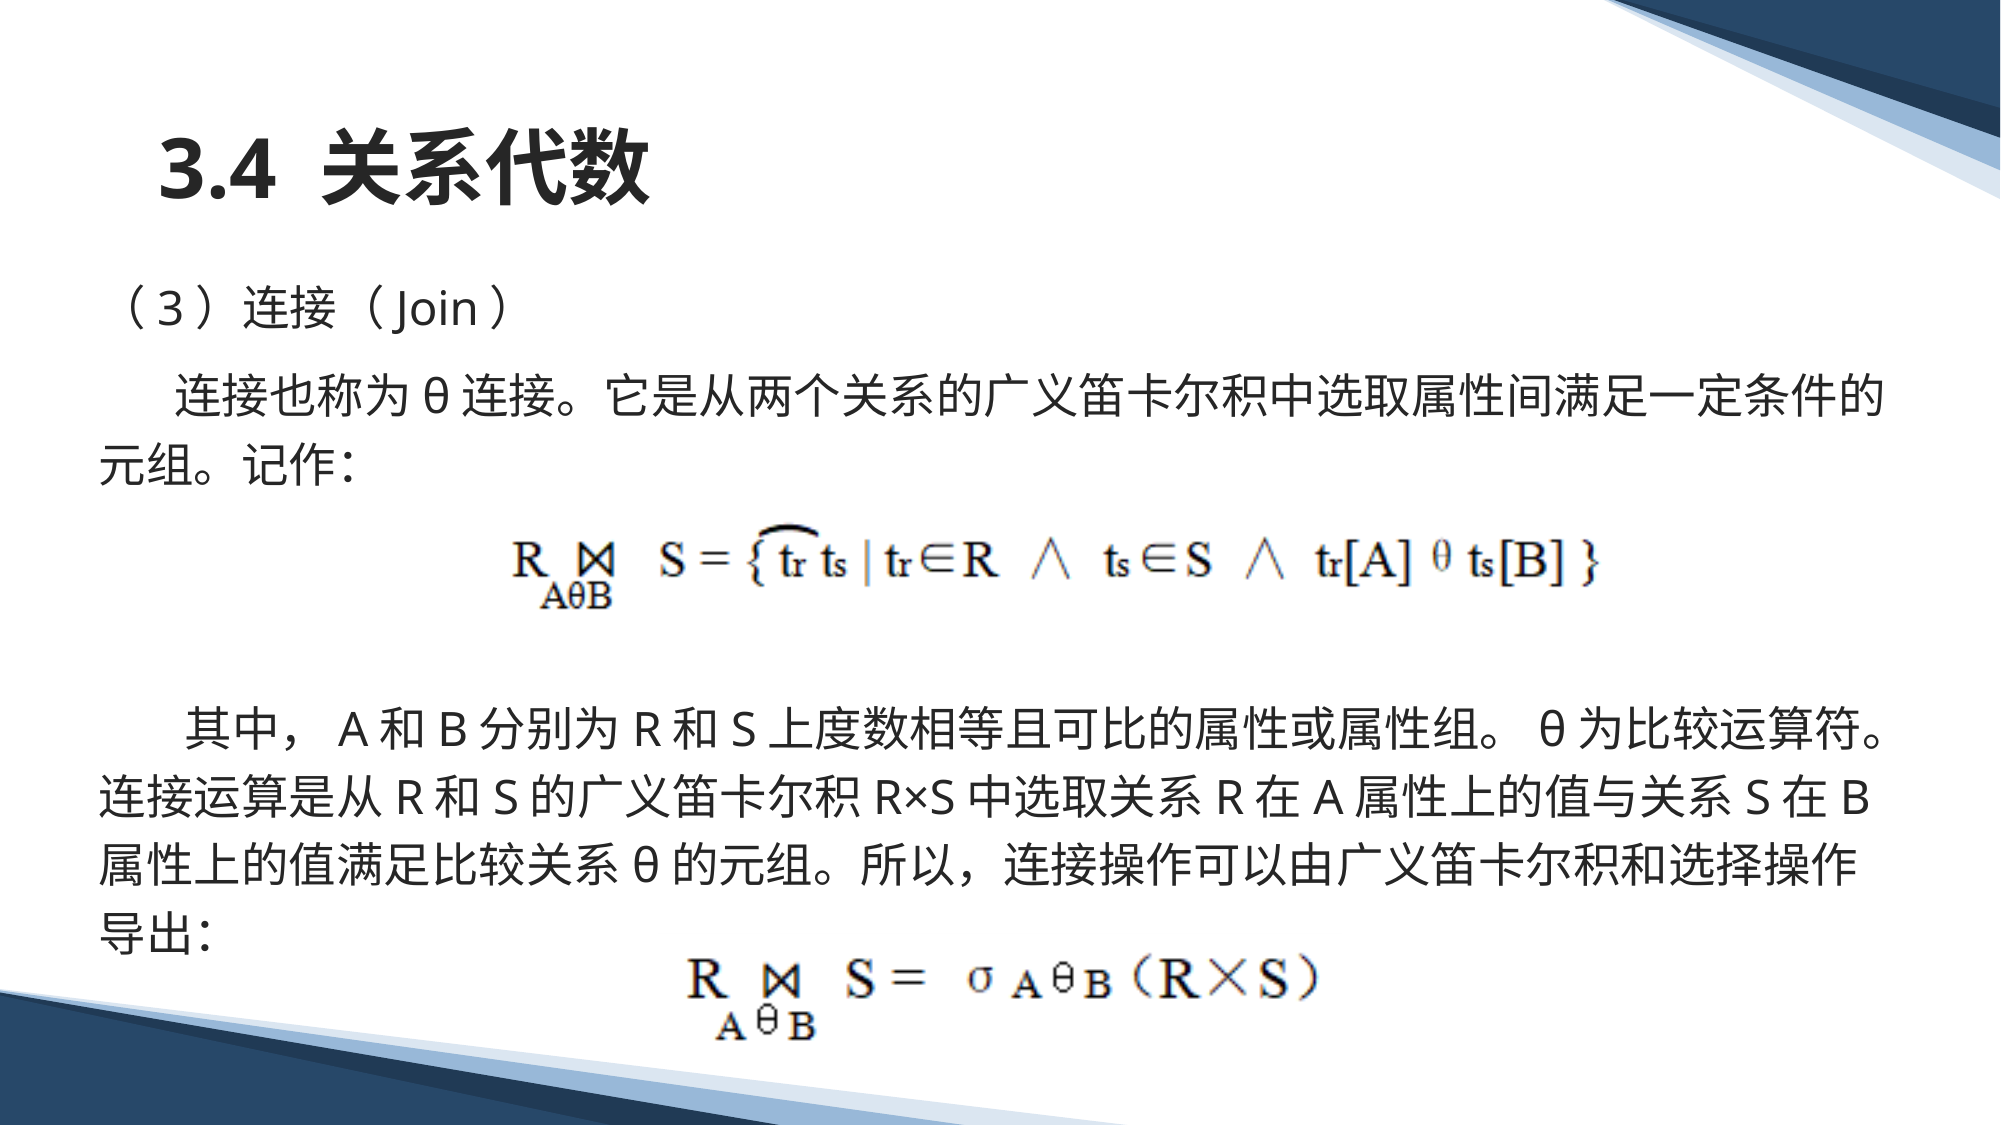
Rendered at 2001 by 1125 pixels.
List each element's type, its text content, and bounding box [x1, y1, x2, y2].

picture [466, 491, 1621, 634]
picture [658, 932, 1342, 1063]
list （3）连接（Join） 连接也称为θ连接。它是从两个关系的广义笛卡尔积中选取属性间满足一定条件的元组。记作： 其中，A和B分别为R和S上度数相等且可比的属性或属性组。θ为比较运算符。连接运算是从R和S的广义笛卡尔积R×S中选取关系R在A属性上的值与关系S在B属性上的值满足比较关系θ的元组。所以，连接操作可以由广义笛卡尔积和选择操作导出： [83, 259, 1917, 969]
title 3.4 关系代数 [143, 54, 1857, 225]
